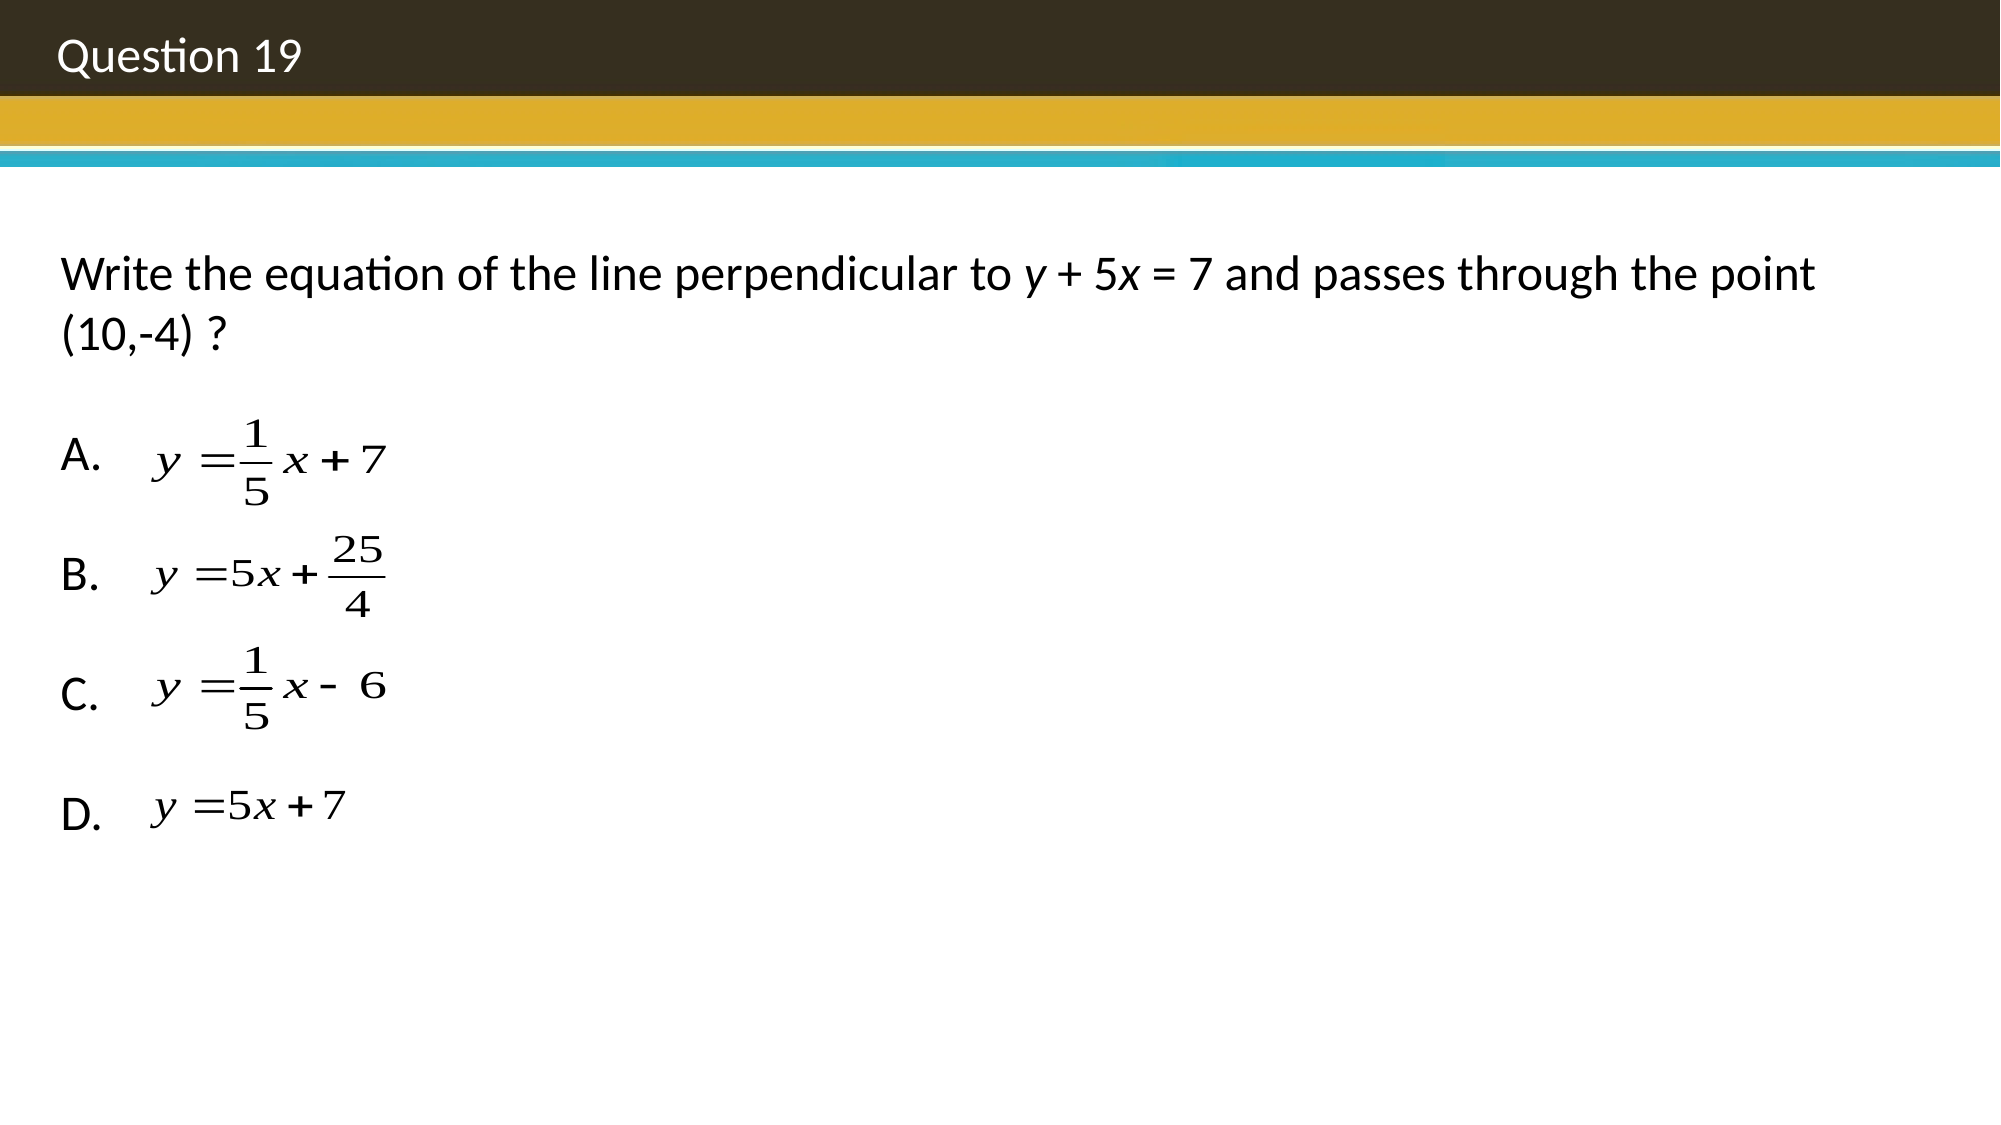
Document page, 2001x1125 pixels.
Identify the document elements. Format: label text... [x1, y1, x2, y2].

picture [142, 779, 355, 837]
picture [142, 635, 396, 739]
picture [142, 407, 396, 515]
picture [142, 524, 396, 627]
text_box Question 19 [41, 14, 318, 90]
picture [0, 0, 2000, 167]
text_box Write the equation of the line perpendicular to y + 5x = 7 and passes through the point (10,-4) ? A. B. C. D. [45, 233, 1880, 1125]
